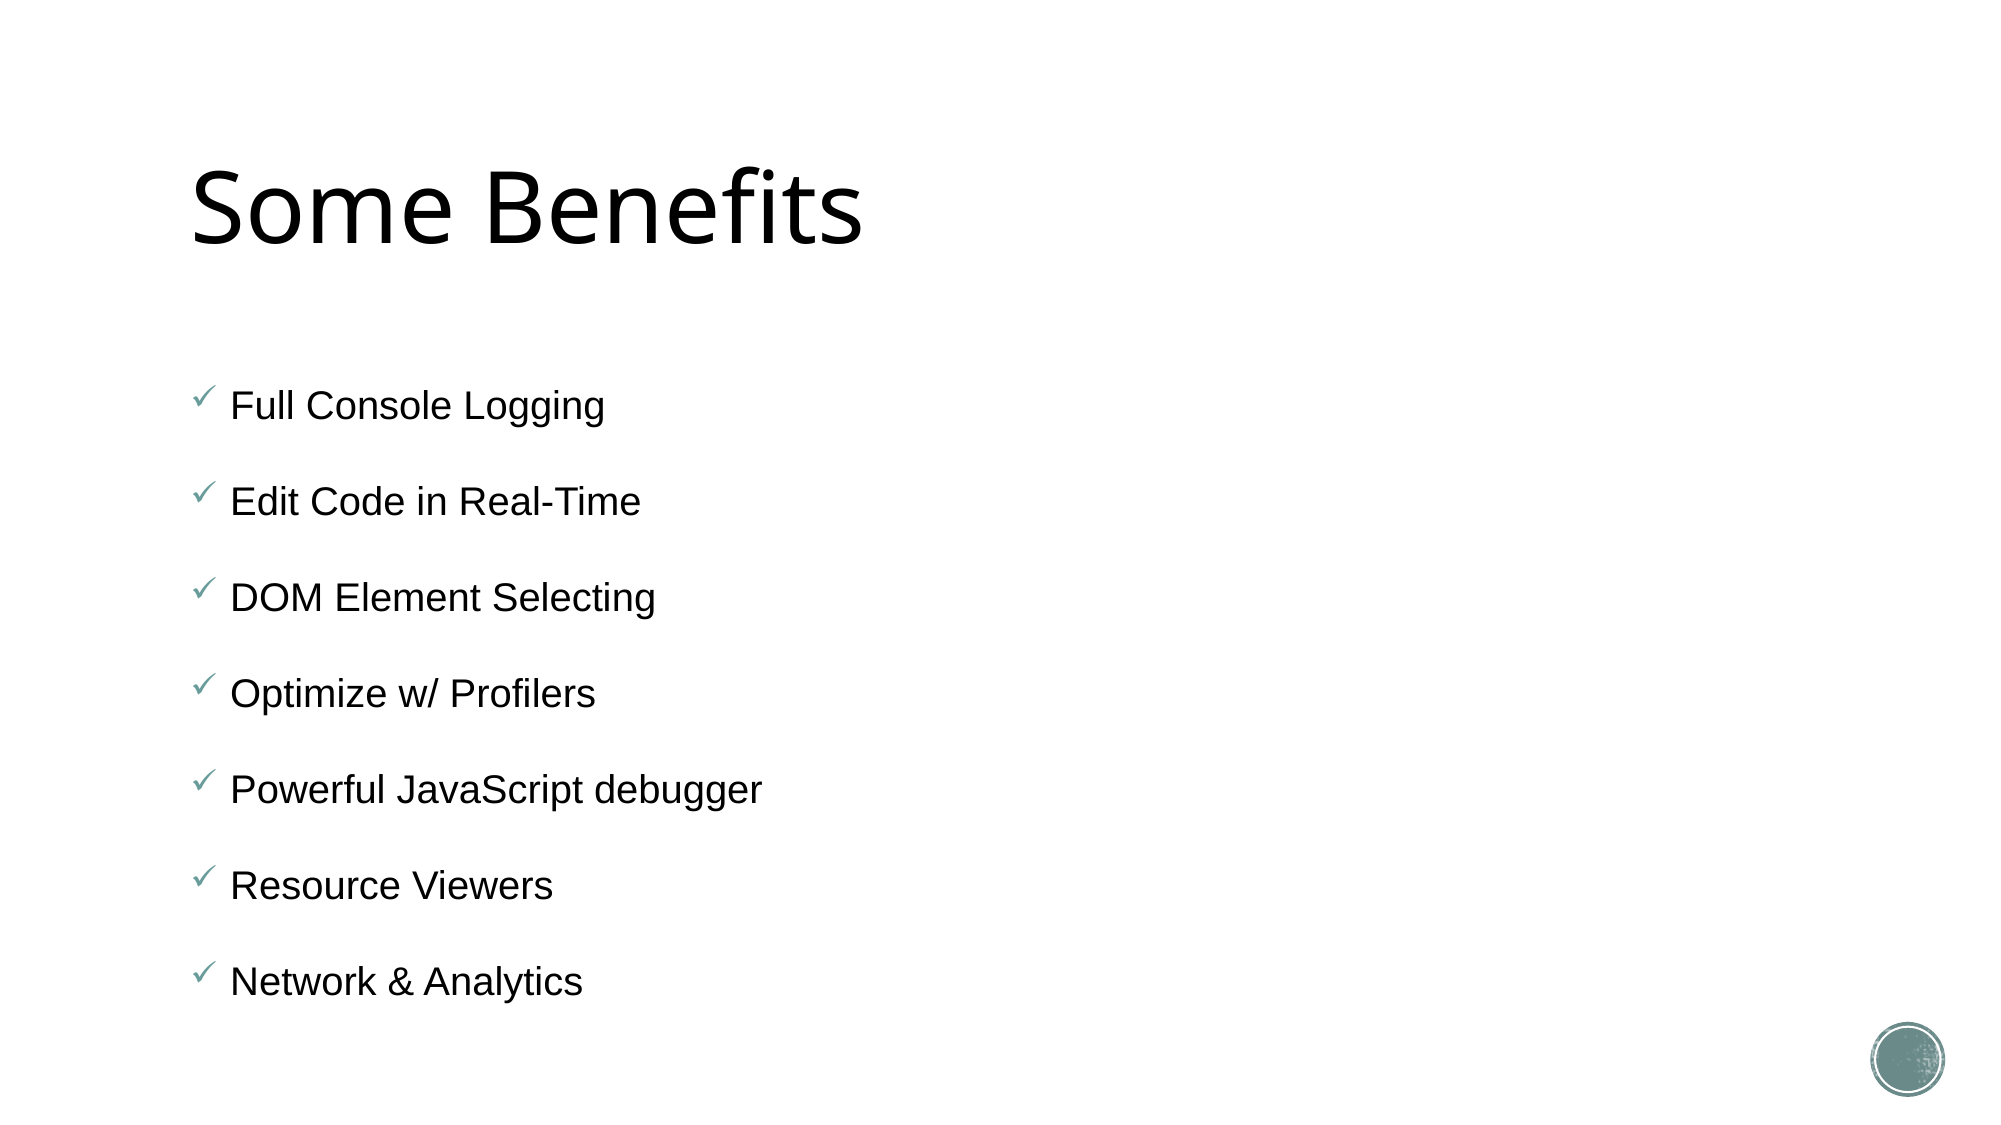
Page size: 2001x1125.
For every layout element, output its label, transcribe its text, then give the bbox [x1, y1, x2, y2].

list Full Console Logging Edit Code in Real-Time DOM Element Selecting Optimize w/ Profilers Powerful JavaScript debugger Resource Viewers Network & Analytics [175, 348, 1826, 1013]
title Some Benefits [175, 79, 1826, 344]
